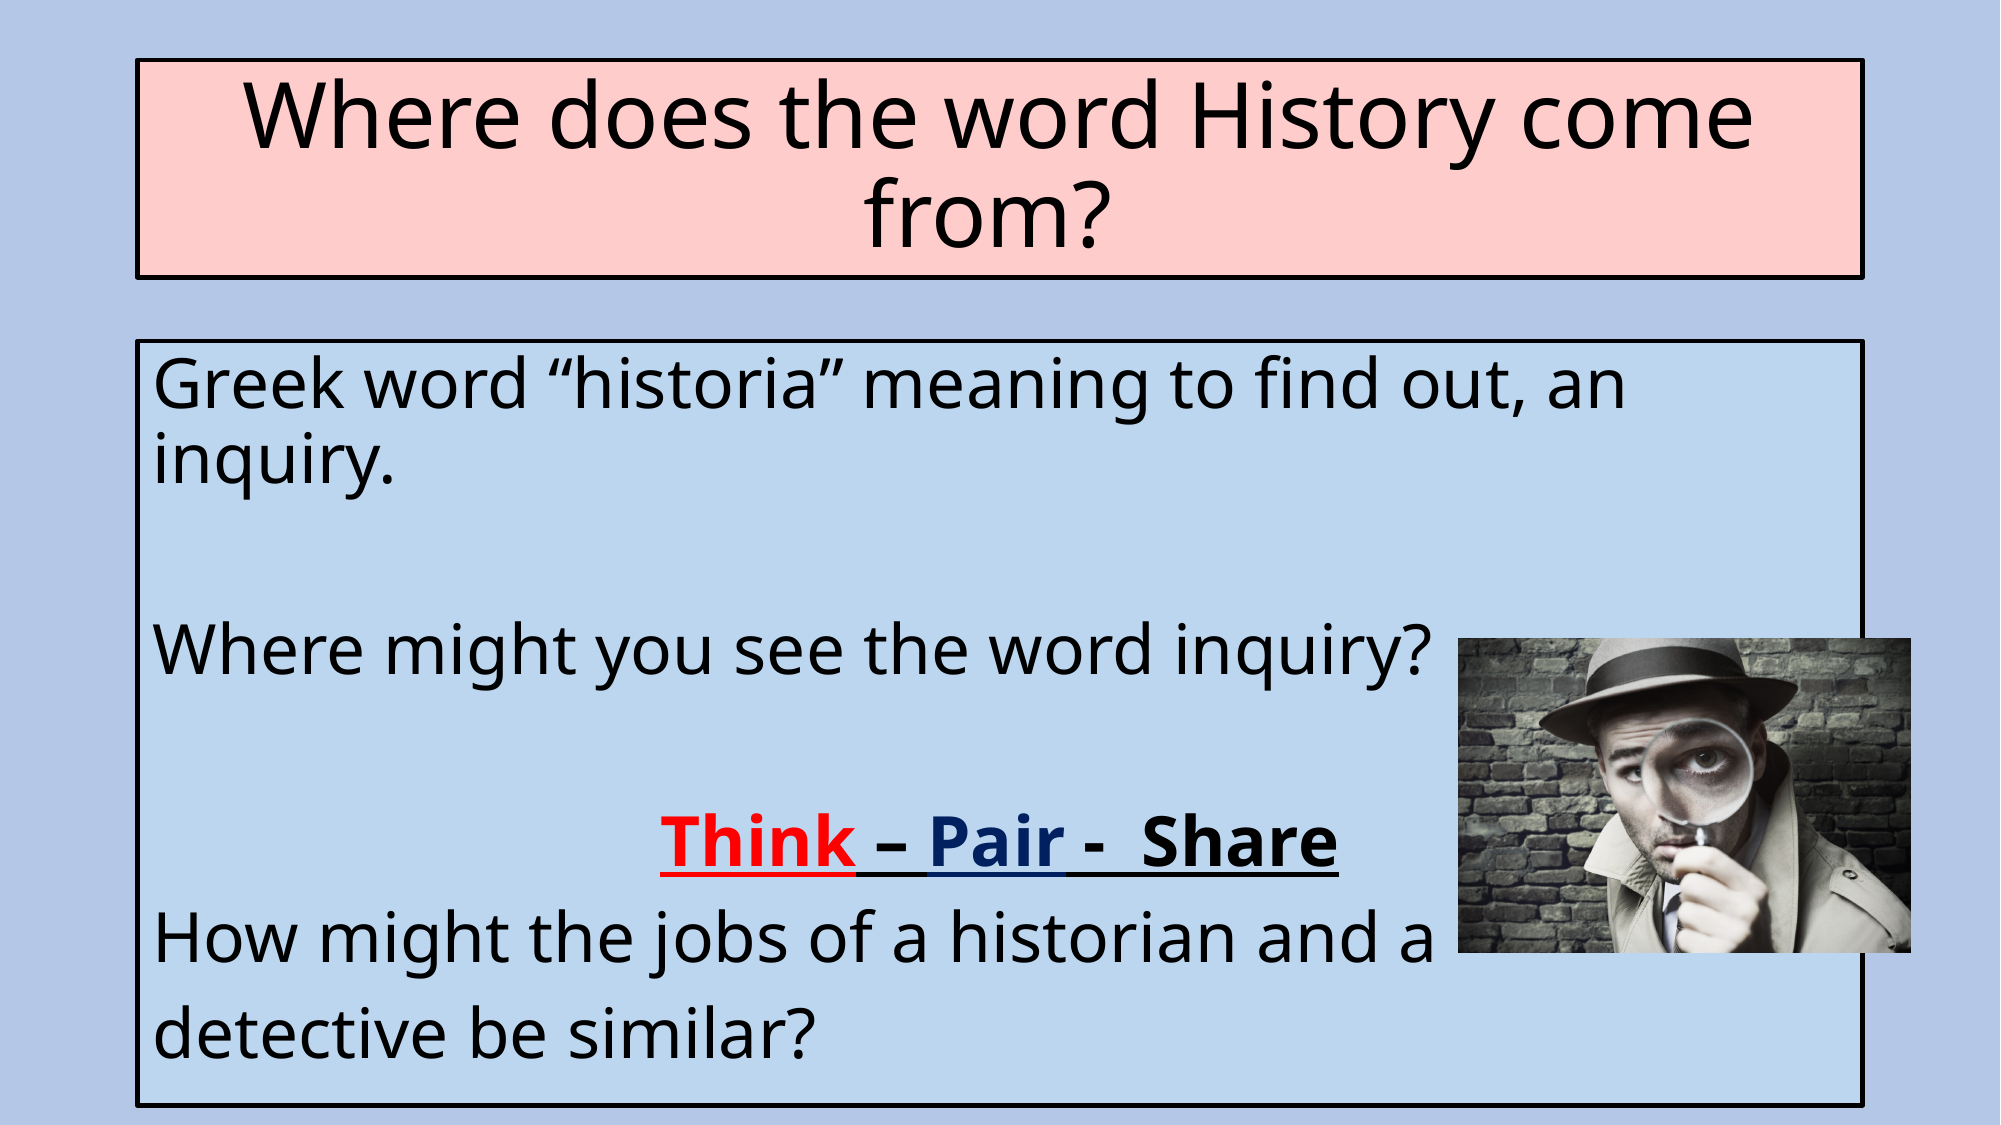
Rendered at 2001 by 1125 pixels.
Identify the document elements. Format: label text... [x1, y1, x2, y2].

picture [1458, 637, 1911, 954]
text_box Greek word “historia” meaning to find out, an inquiry. Where might you see the word inquiry? Think – Pair - Share How might the jobs of a historian and a detective be similar? [137, 340, 1863, 1106]
text_box Where does the word History come from? [137, 59, 1863, 278]
